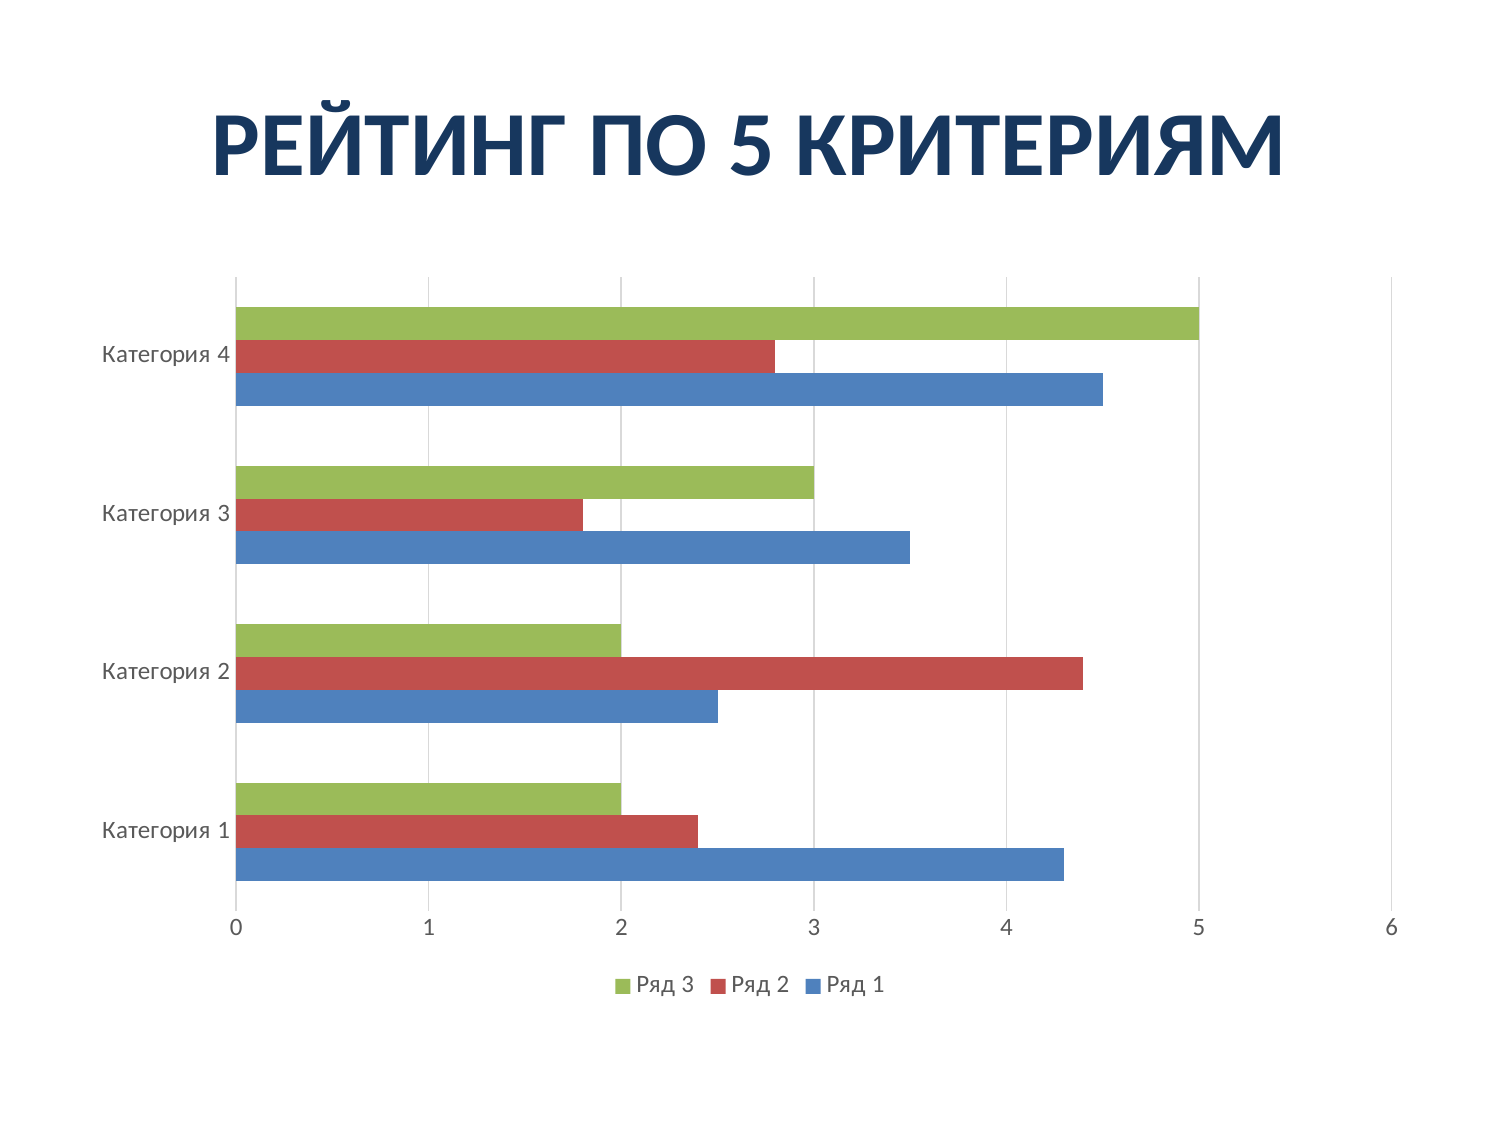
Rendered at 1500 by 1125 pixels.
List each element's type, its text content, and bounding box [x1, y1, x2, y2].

title РЕЙТИНГ ПО 5 КРИТЕРИЯМ [75, 45, 1425, 233]
chart [74, 262, 1426, 1006]
